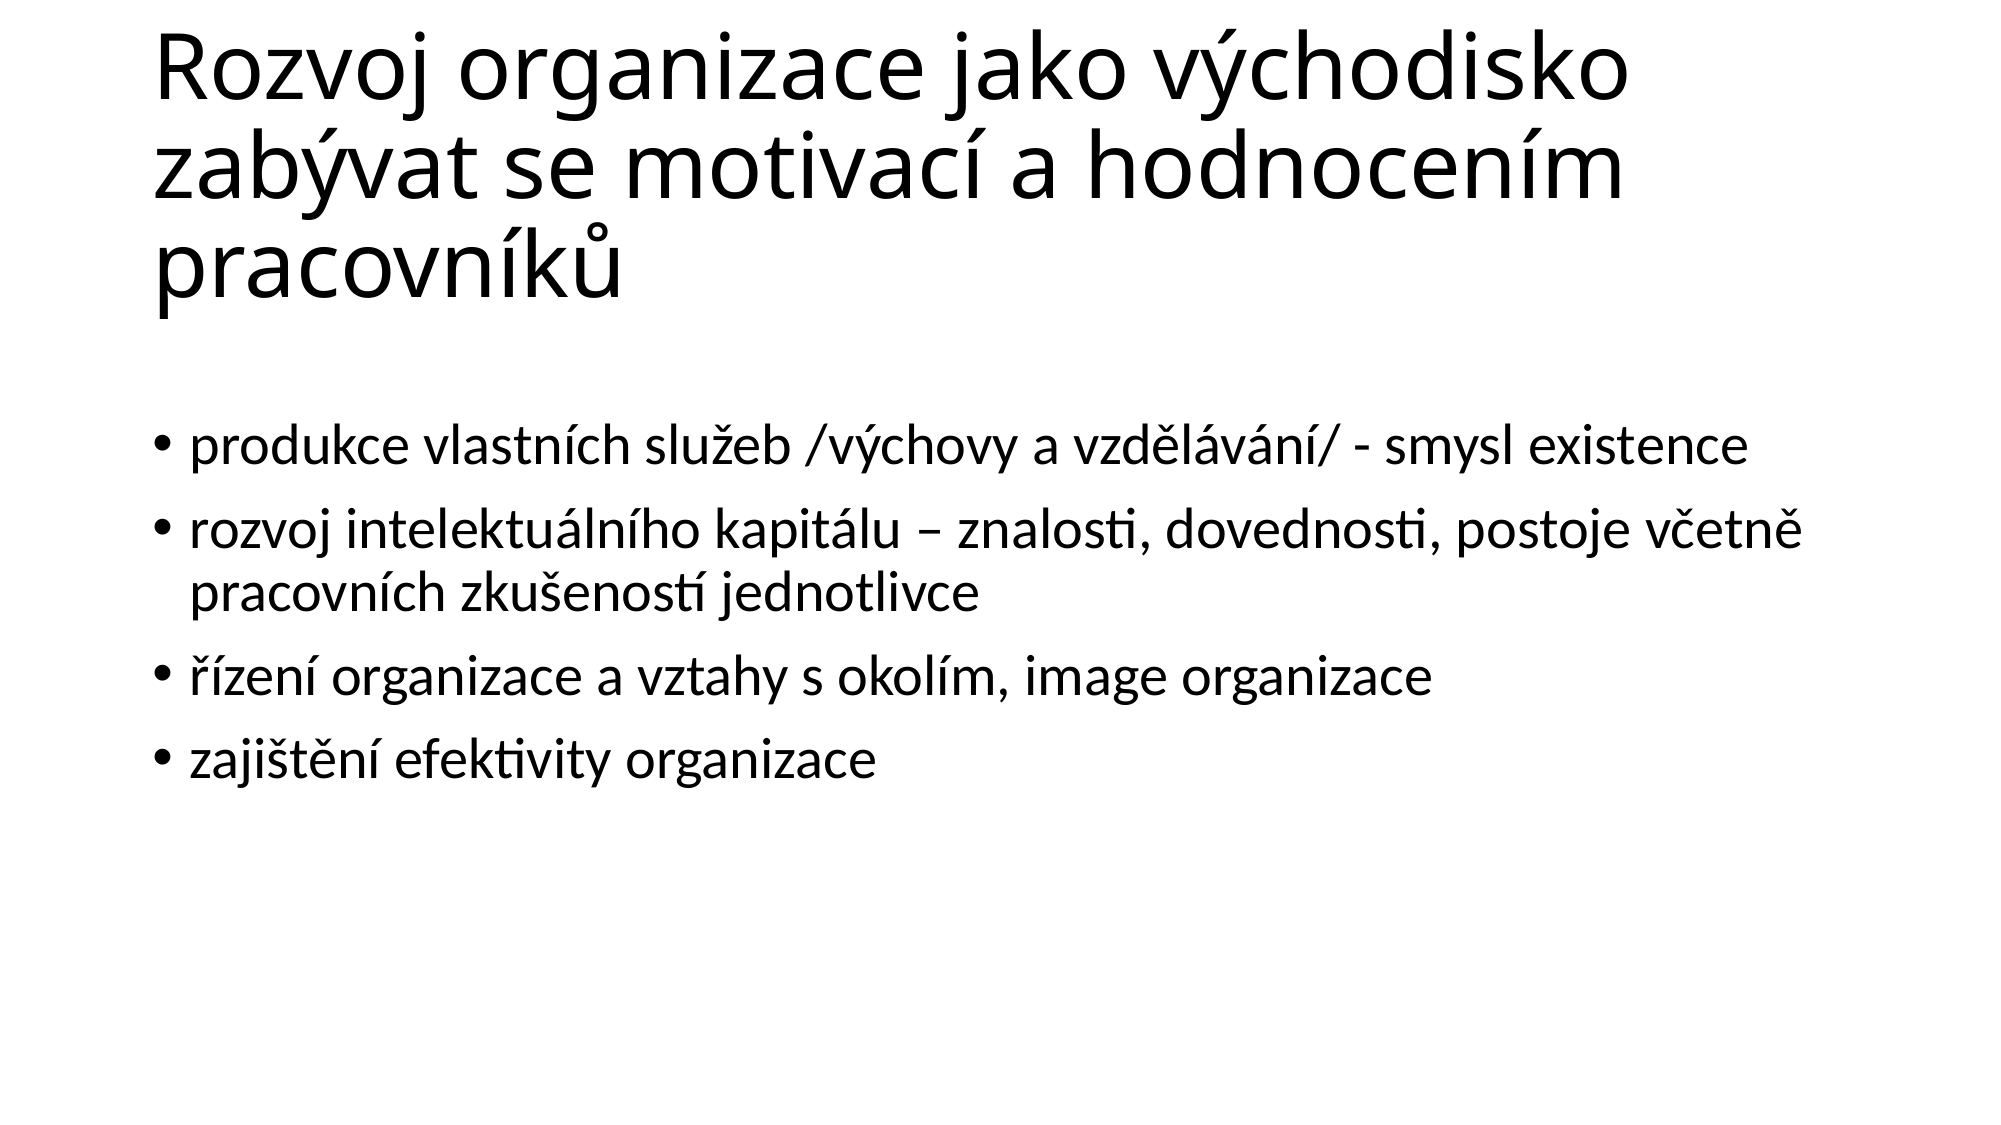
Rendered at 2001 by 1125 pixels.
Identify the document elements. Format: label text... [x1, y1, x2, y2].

list produkce vlastních služeb /výchovy a vzdělávání/ - smysl existence rozvoj intelektuálního kapitálu – znalosti, dovednosti, postoje včetně pracovních zkušeností jednotlivce řízení organizace a vztahy s okolím, image organizace zajištění efektivity organizace [137, 406, 1910, 1125]
title Rozvoj organizace jako východisko zabývat se motivací a hodnocením pracovníků [137, 59, 1863, 278]
